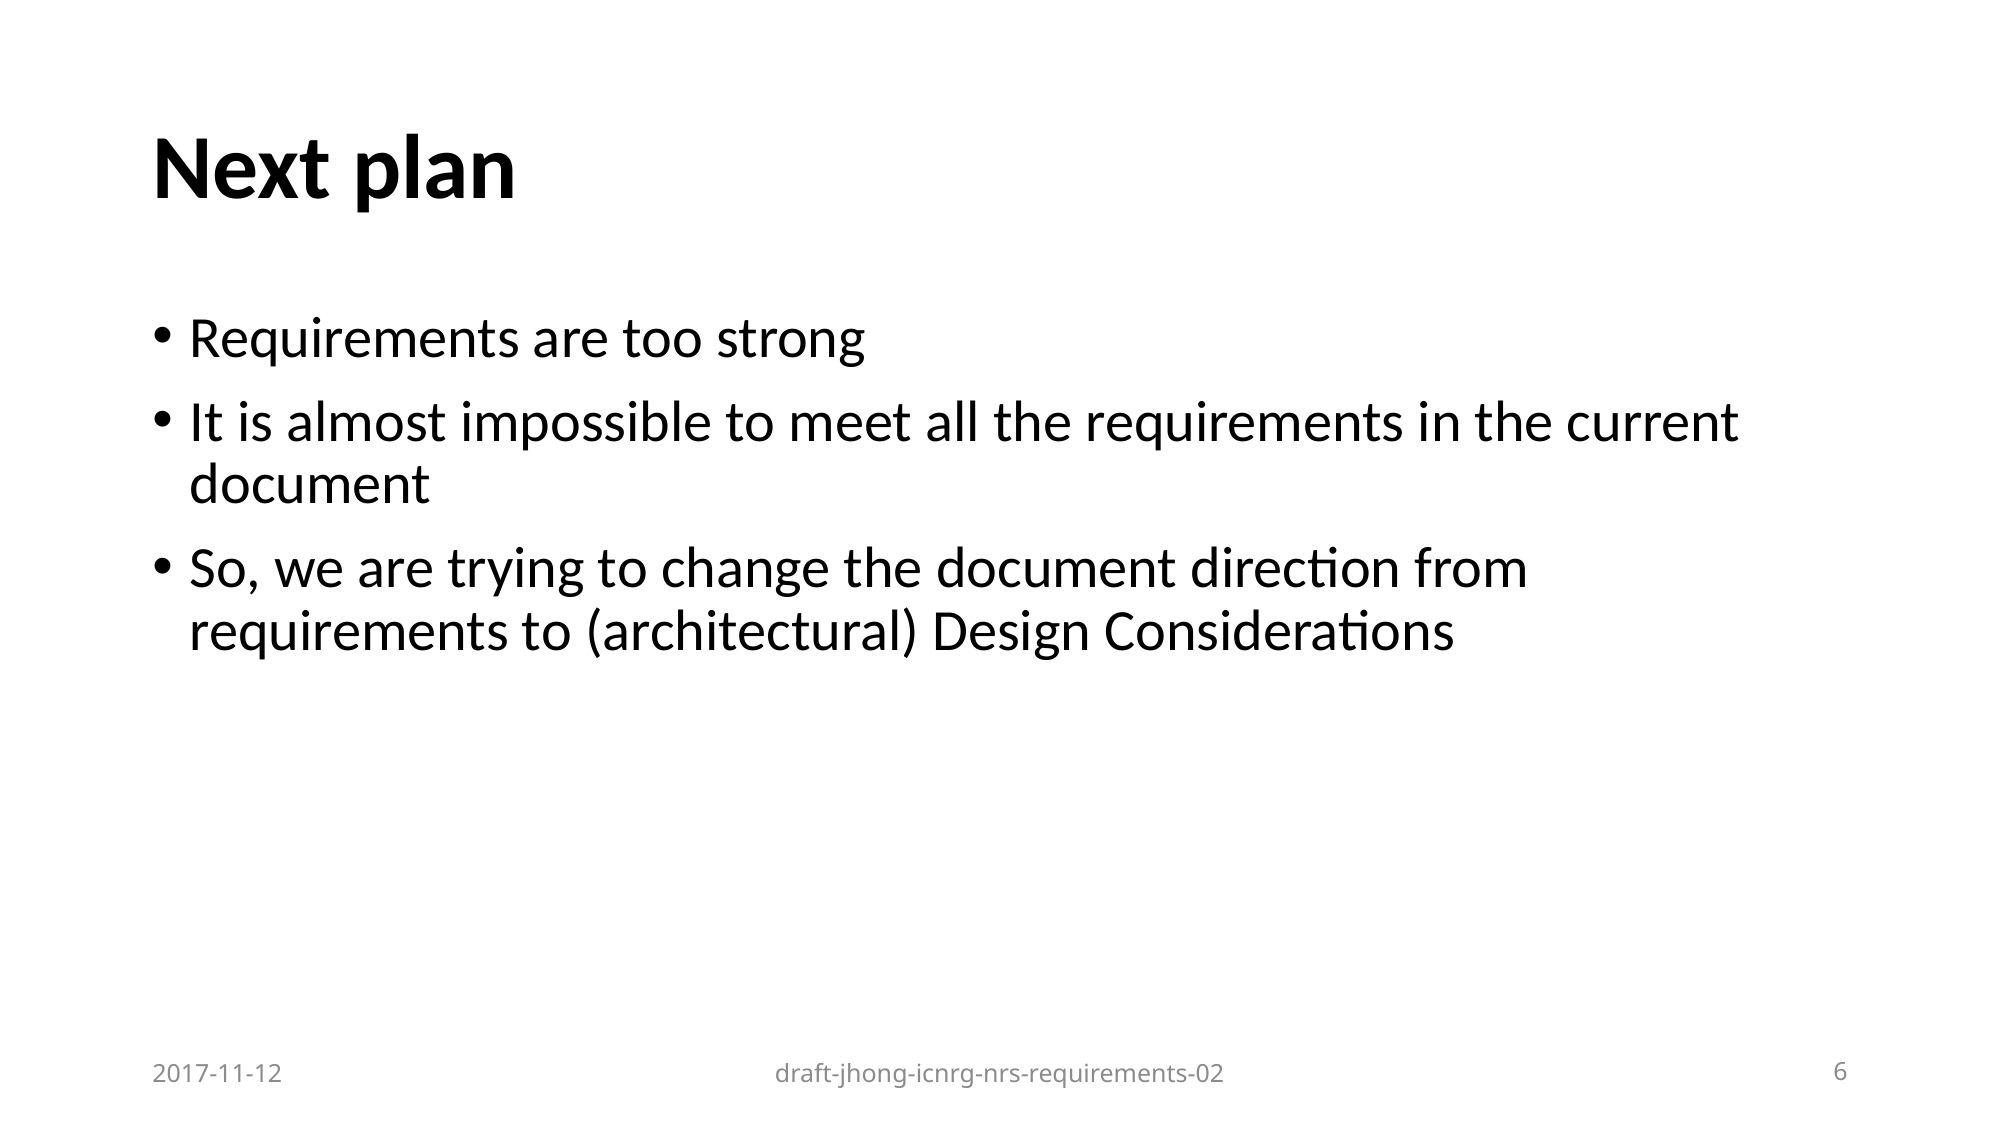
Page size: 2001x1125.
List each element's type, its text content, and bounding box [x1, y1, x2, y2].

title Next plan [137, 59, 1863, 278]
footer draft-jhong-icnrg-nrs-requirements-02 [662, 1042, 1338, 1103]
list Requirements are too strong It is almost impossible to meet all the requirements in the current document So, we are trying to change the document direction from requirements to (architectural) Design Considerations [137, 299, 1863, 1014]
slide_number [137, 1042, 588, 1103]
slide_number 6 [1412, 1042, 1863, 1103]
